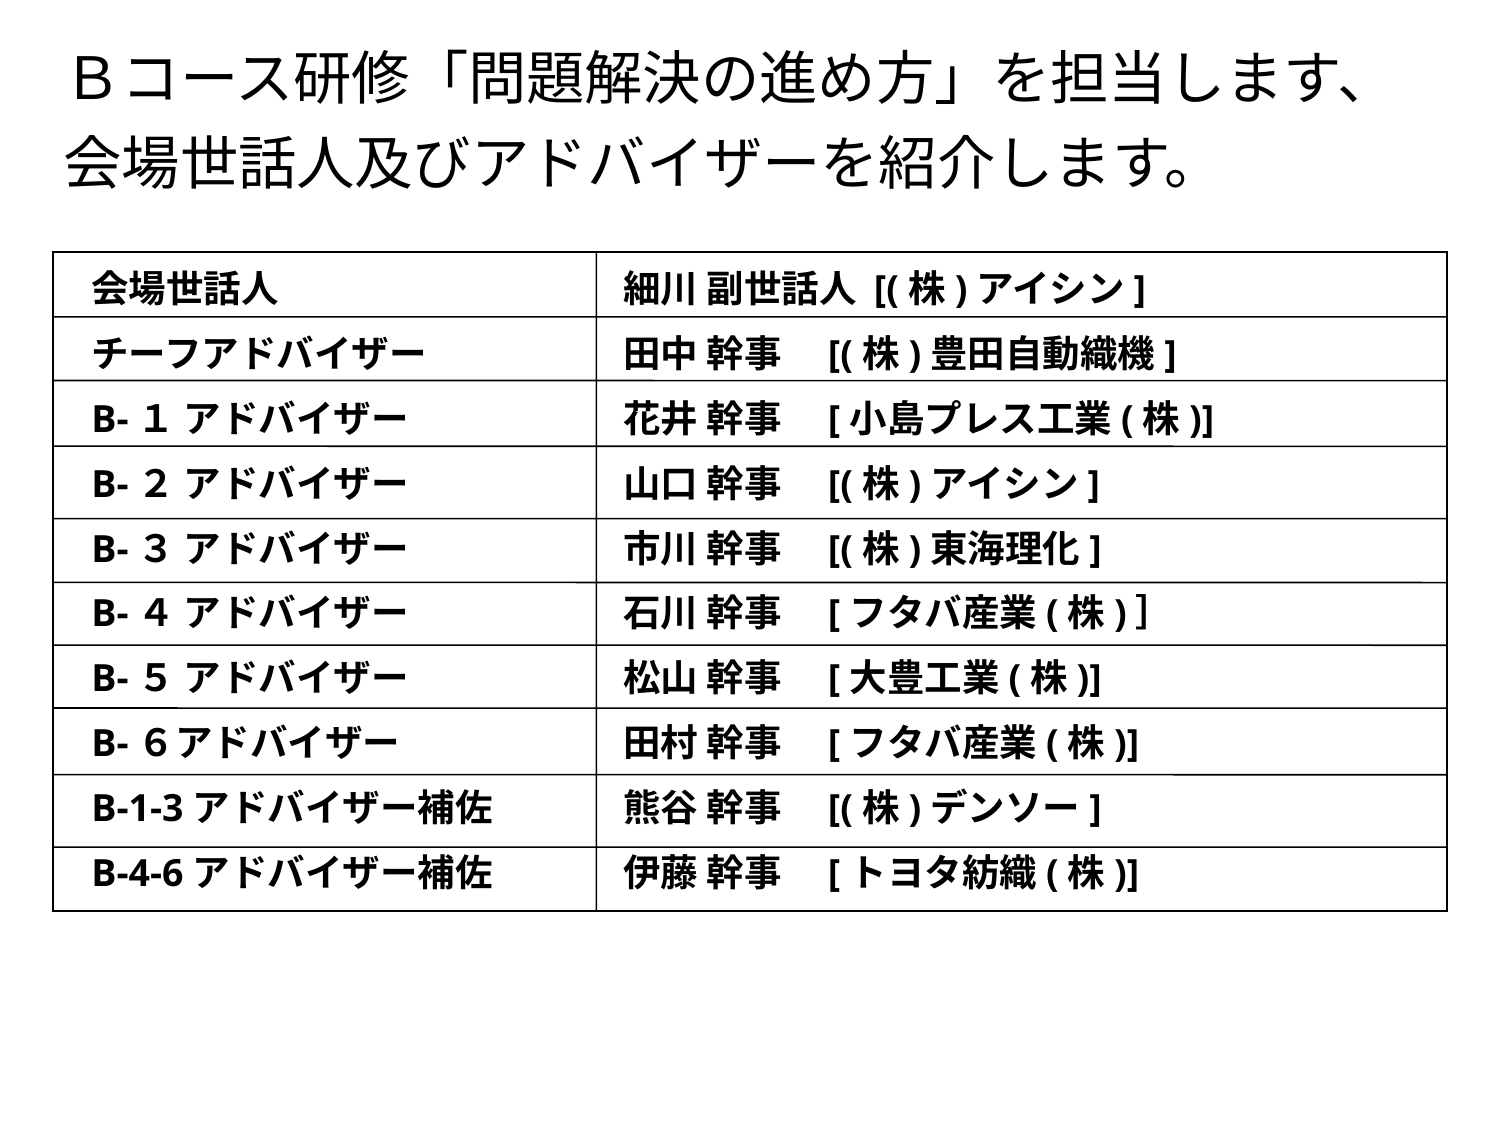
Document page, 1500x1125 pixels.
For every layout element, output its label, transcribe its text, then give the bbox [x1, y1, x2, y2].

text_box 細川 副世話人 [(株)アイシン] 田中 幹事 [(株)豊田自動織機] 花井 幹事 [小島プレス工業(株)] 山口 幹事 [(株)アイシン] 市川 幹事 [(株)東海理化] 石川 幹事 [フタバ産業(株)］ 松山 幹事 [大豊工業(株)] 田村 幹事 [フタバ産業(株)] 熊谷 幹事 [(株)デンソー] 伊藤 幹事 [トヨタ紡織(株)] [608, 646, 1435, 708]
text_box 細川 副世話人 [(株)アイシン] 田中 幹事 [(株)豊田自動織機] 花井 幹事 [小島プレス工業(株)] 山口 幹事 [(株)アイシン] 市川 幹事 [(株)東海理化] 石川 幹事 [フタバ産業(株)］ 松山 幹事 [大豊工業(株)] 田村 幹事 [フタバ産業(株)] 熊谷 幹事 [(株)デンソー] 伊藤 幹事 [トヨタ紡織(株)] [608, 447, 1435, 518]
text_box 細川 副世話人 [(株)アイシン] 田中 幹事 [(株)豊田自動織機] 花井 幹事 [小島プレス工業(株)] 山口 幹事 [(株)アイシン] 市川 幹事 [(株)東海理化] 石川 幹事 [フタバ産業(株)］ 松山 幹事 [大豊工業(株)] 田村 幹事 [フタバ産業(株)] 熊谷 幹事 [(株)デンソー] 伊藤 幹事 [トヨタ紡織(株)] [608, 583, 1435, 645]
text_box [1435, 317, 1447, 380]
text_box [53, 709, 596, 774]
text_box [1435, 519, 1447, 582]
text_box 細川 副世話人 [(株)アイシン] 田中 幹事 [(株)豊田自動織機] 花井 幹事 [小島プレス工業(株)] 山口 幹事 [(株)アイシン] 市川 幹事 [(株)東海理化] 石川 幹事 [フタバ産業(株)］ 松山 幹事 [大豊工業(株)] 田村 幹事 [フタバ産業(株)] 熊谷 幹事 [(株)デンソー] 伊藤 幹事 [トヨタ紡織(株)] [608, 258, 1435, 316]
text_box Ｂコース研修「問題解決の進め方」を担当します、 会場世話人及びアドバイザーを紹介します。 [48, 34, 1479, 204]
text_box [53, 848, 596, 911]
text_box [597, 317, 608, 380]
text_box 細川 副世話人 [(株)アイシン] 田中 幹事 [(株)豊田自動織機] 花井 幹事 [小島プレス工業(株)] 山口 幹事 [(株)アイシン] 市川 幹事 [(株)東海理化] 石川 幹事 [フタバ産業(株)］ 松山 幹事 [大豊工業(株)] 田村 幹事 [フタバ産業(株)] 熊谷 幹事 [(株)デンソー] 伊藤 幹事 [トヨタ紡織(株)] [608, 317, 1435, 380]
text_box [1435, 583, 1447, 645]
text_box [53, 583, 596, 645]
text_box [53, 447, 596, 518]
text_box [597, 848, 1447, 911]
text_box [597, 709, 608, 774]
text_box 細川 副世話人 [(株)アイシン] 田中 幹事 [(株)豊田自動織機] 花井 幹事 [小島プレス工業(株)] 山口 幹事 [(株)アイシン] 市川 幹事 [(株)東海理化] 石川 幹事 [フタバ産業(株)］ 松山 幹事 [大豊工業(株)] 田村 幹事 [フタバ産業(株)] 熊谷 幹事 [(株)デンソー] 伊藤 幹事 [トヨタ紡織(株)] [608, 775, 1435, 847]
text_box [53, 646, 596, 708]
text_box [53, 775, 596, 847]
text_box [1435, 709, 1447, 774]
text_box [597, 381, 608, 446]
text_box [1435, 775, 1447, 847]
text_box [597, 447, 608, 518]
text_box [597, 519, 608, 582]
text_box [597, 646, 608, 708]
text_box [1435, 381, 1447, 446]
text_box [1435, 447, 1447, 518]
text_box [1435, 646, 1447, 708]
text_box [53, 252, 1447, 316]
text_box 細川 副世話人 [(株)アイシン] 田中 幹事 [(株)豊田自動織機] 花井 幹事 [小島プレス工業(株)] 山口 幹事 [(株)アイシン] 市川 幹事 [(株)東海理化] 石川 幹事 [フタバ産業(株)］ 松山 幹事 [大豊工業(株)] 田村 幹事 [フタバ産業(株)] 熊谷 幹事 [(株)デンソー] 伊藤 幹事 [トヨタ紡織(株)] [608, 848, 1435, 901]
text_box [53, 519, 596, 582]
text_box [597, 583, 608, 645]
text_box [597, 775, 608, 847]
text_box [53, 381, 596, 446]
text_box 細川 副世話人 [(株)アイシン] 田中 幹事 [(株)豊田自動織機] 花井 幹事 [小島プレス工業(株)] 山口 幹事 [(株)アイシン] 市川 幹事 [(株)東海理化] 石川 幹事 [フタバ産業(株)］ 松山 幹事 [大豊工業(株)] 田村 幹事 [フタバ産業(株)] 熊谷 幹事 [(株)デンソー] 伊藤 幹事 [トヨタ紡織(株)] [608, 519, 1435, 582]
text_box [53, 317, 596, 380]
text_box 細川 副世話人 [(株)アイシン] 田中 幹事 [(株)豊田自動織機] 花井 幹事 [小島プレス工業(株)] 山口 幹事 [(株)アイシン] 市川 幹事 [(株)東海理化] 石川 幹事 [フタバ産業(株)］ 松山 幹事 [大豊工業(株)] 田村 幹事 [フタバ産業(株)] 熊谷 幹事 [(株)デンソー] 伊藤 幹事 [トヨタ紡織(株)] [608, 381, 1435, 446]
text_box 細川 副世話人 [(株)アイシン] 田中 幹事 [(株)豊田自動織機] 花井 幹事 [小島プレス工業(株)] 山口 幹事 [(株)アイシン] 市川 幹事 [(株)東海理化] 石川 幹事 [フタバ産業(株)］ 松山 幹事 [大豊工業(株)] 田村 幹事 [フタバ産業(株)] 熊谷 幹事 [(株)デンソー] 伊藤 幹事 [トヨタ紡織(株)] [608, 709, 1435, 774]
